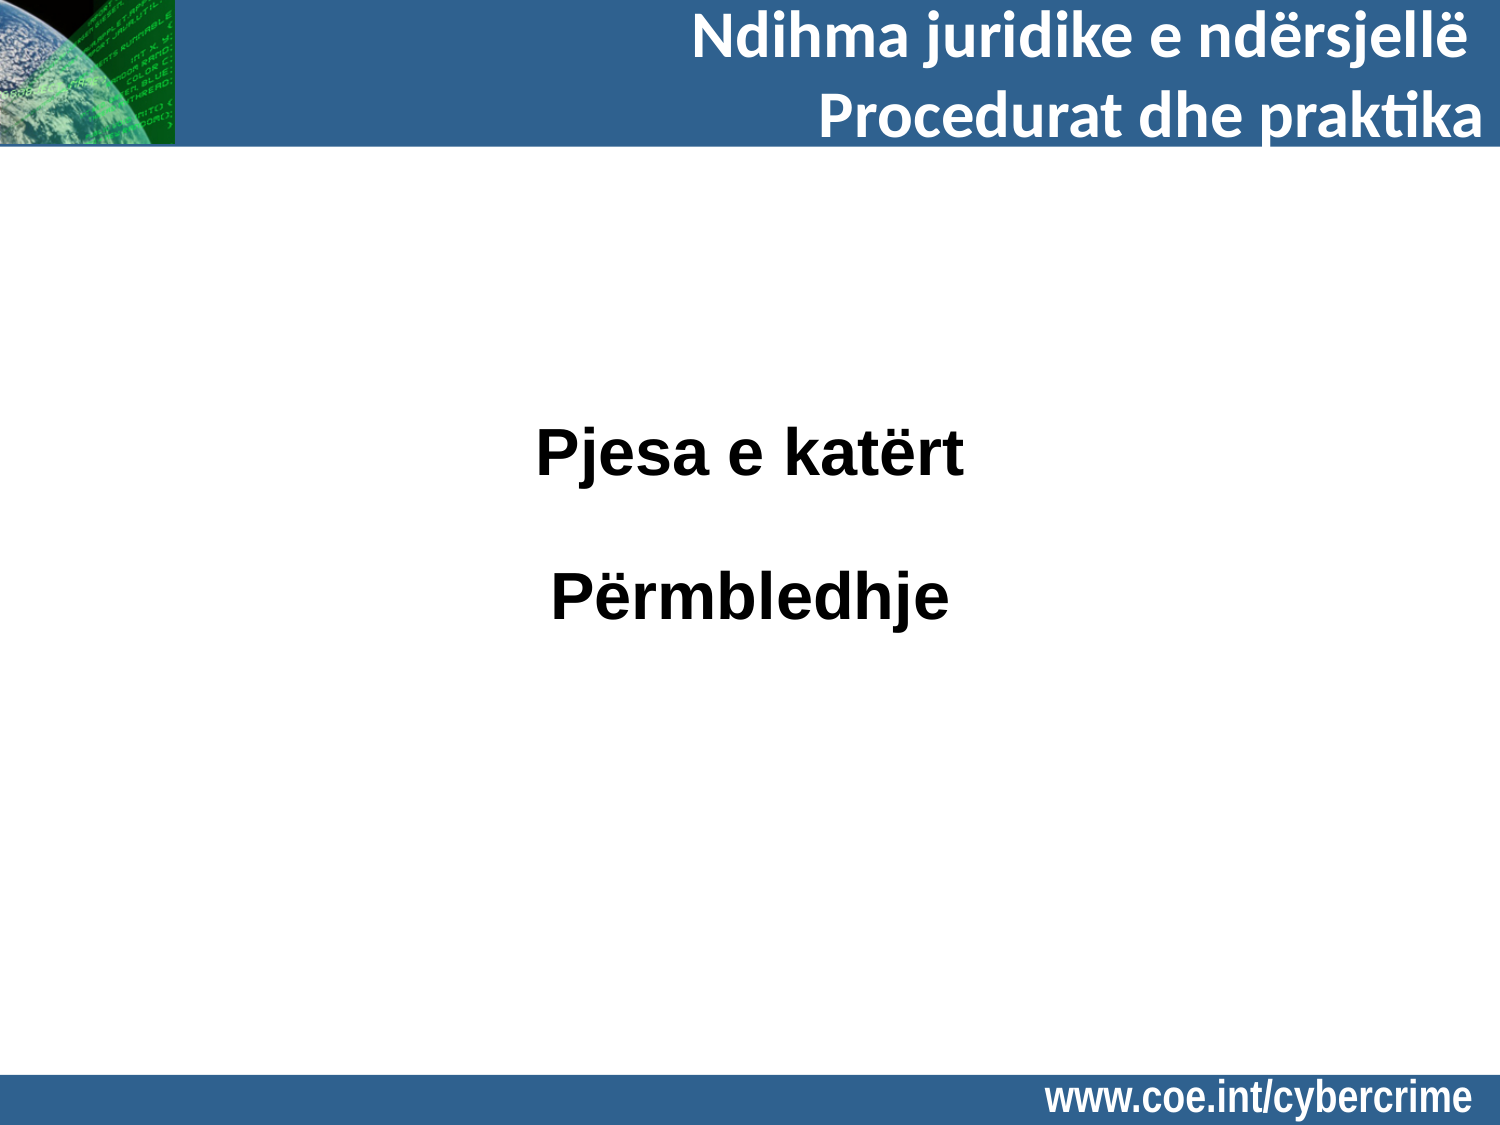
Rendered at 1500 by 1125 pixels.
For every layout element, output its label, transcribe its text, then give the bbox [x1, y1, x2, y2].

text_box [0, 1073, 1030, 1125]
text_box Ndihma juridike e ndërsjellë Procedurat dhe praktika [177, 0, 1500, 149]
text_box www.coe.int/cybercrime [1030, 1059, 1500, 1125]
picture [0, 0, 175, 144]
text_box Pjesa e katërt Përmbledhje [51, 417, 1450, 640]
